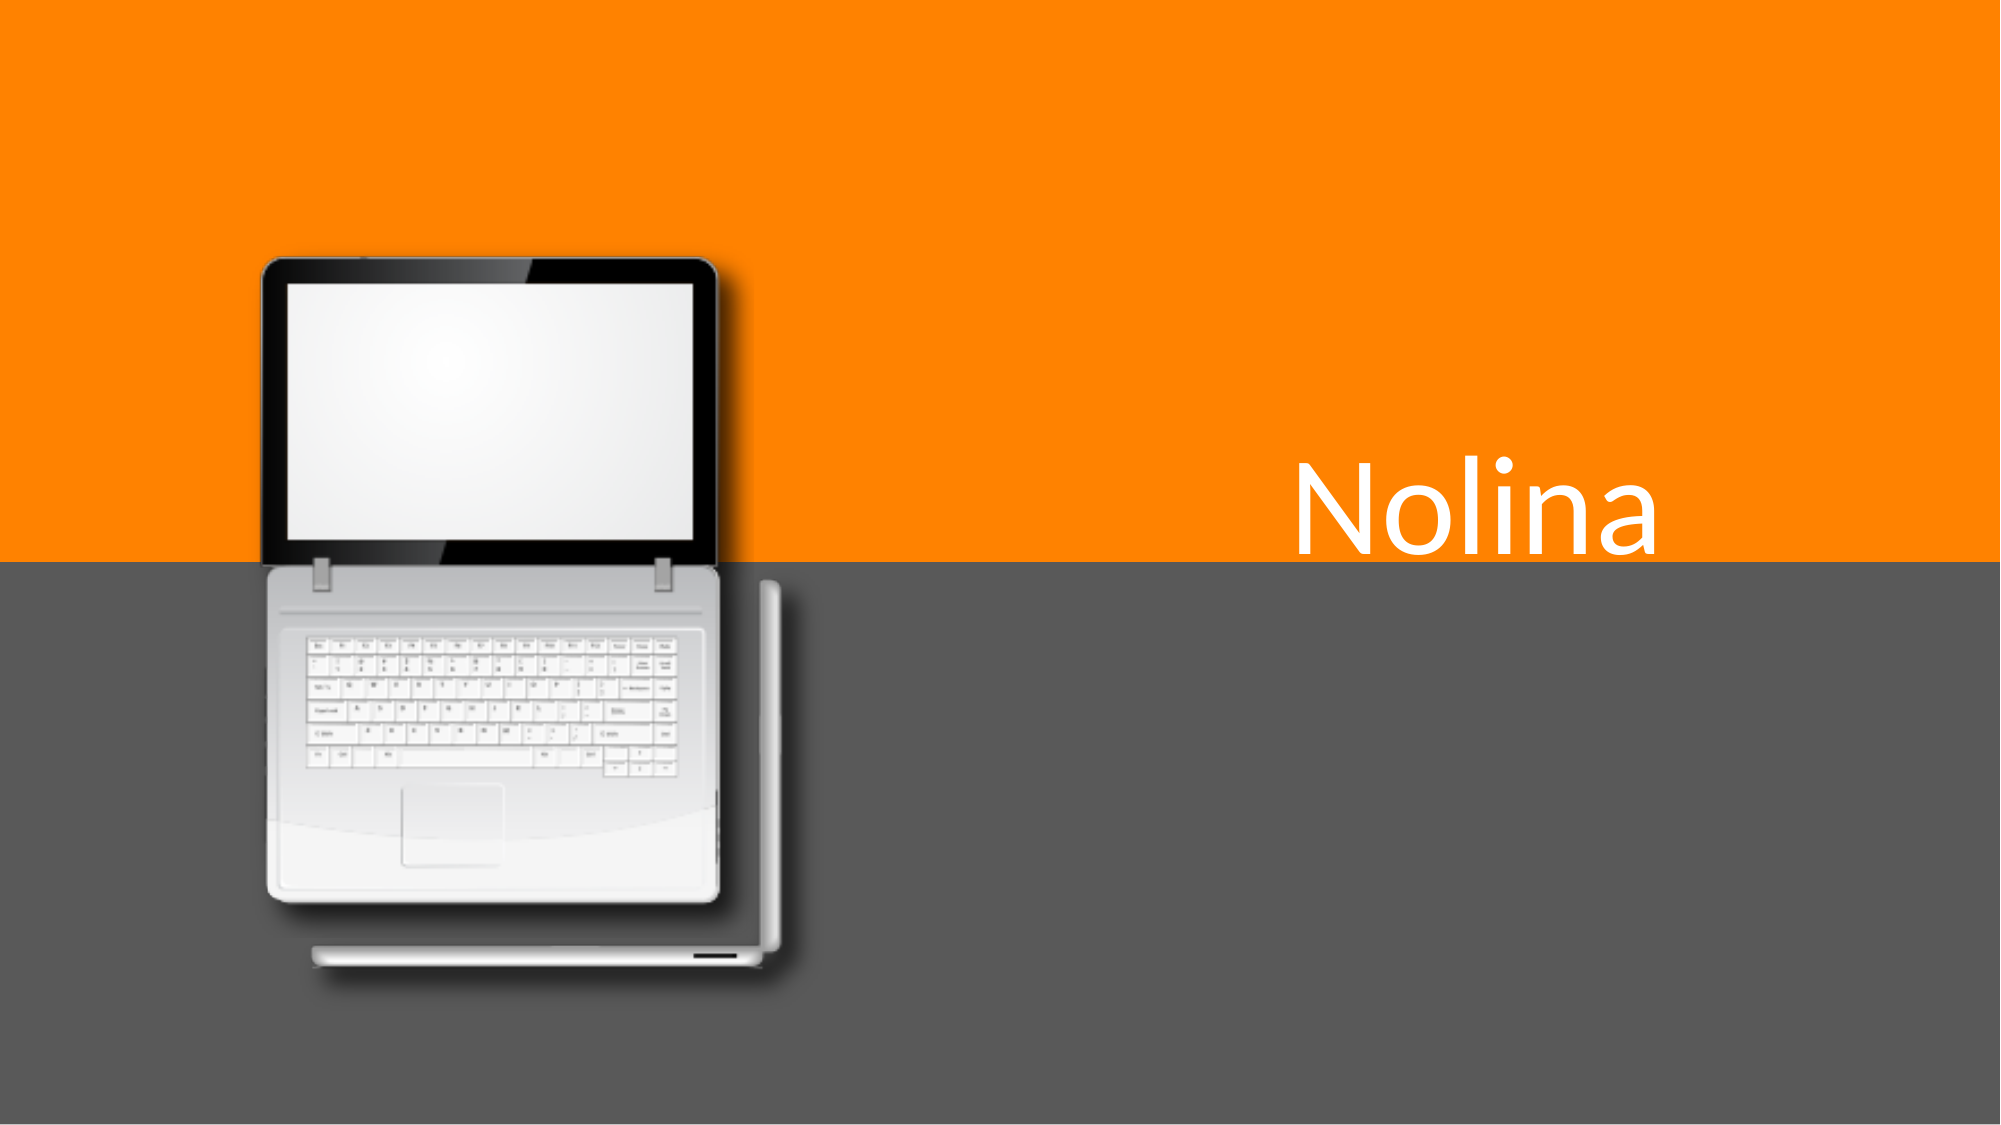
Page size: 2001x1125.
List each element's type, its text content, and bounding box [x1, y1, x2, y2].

text_box [0, 0, 2000, 561]
text_box Nolina [1228, 405, 1679, 590]
picture [228, 236, 830, 1017]
text_box [0, 561, 2000, 1125]
